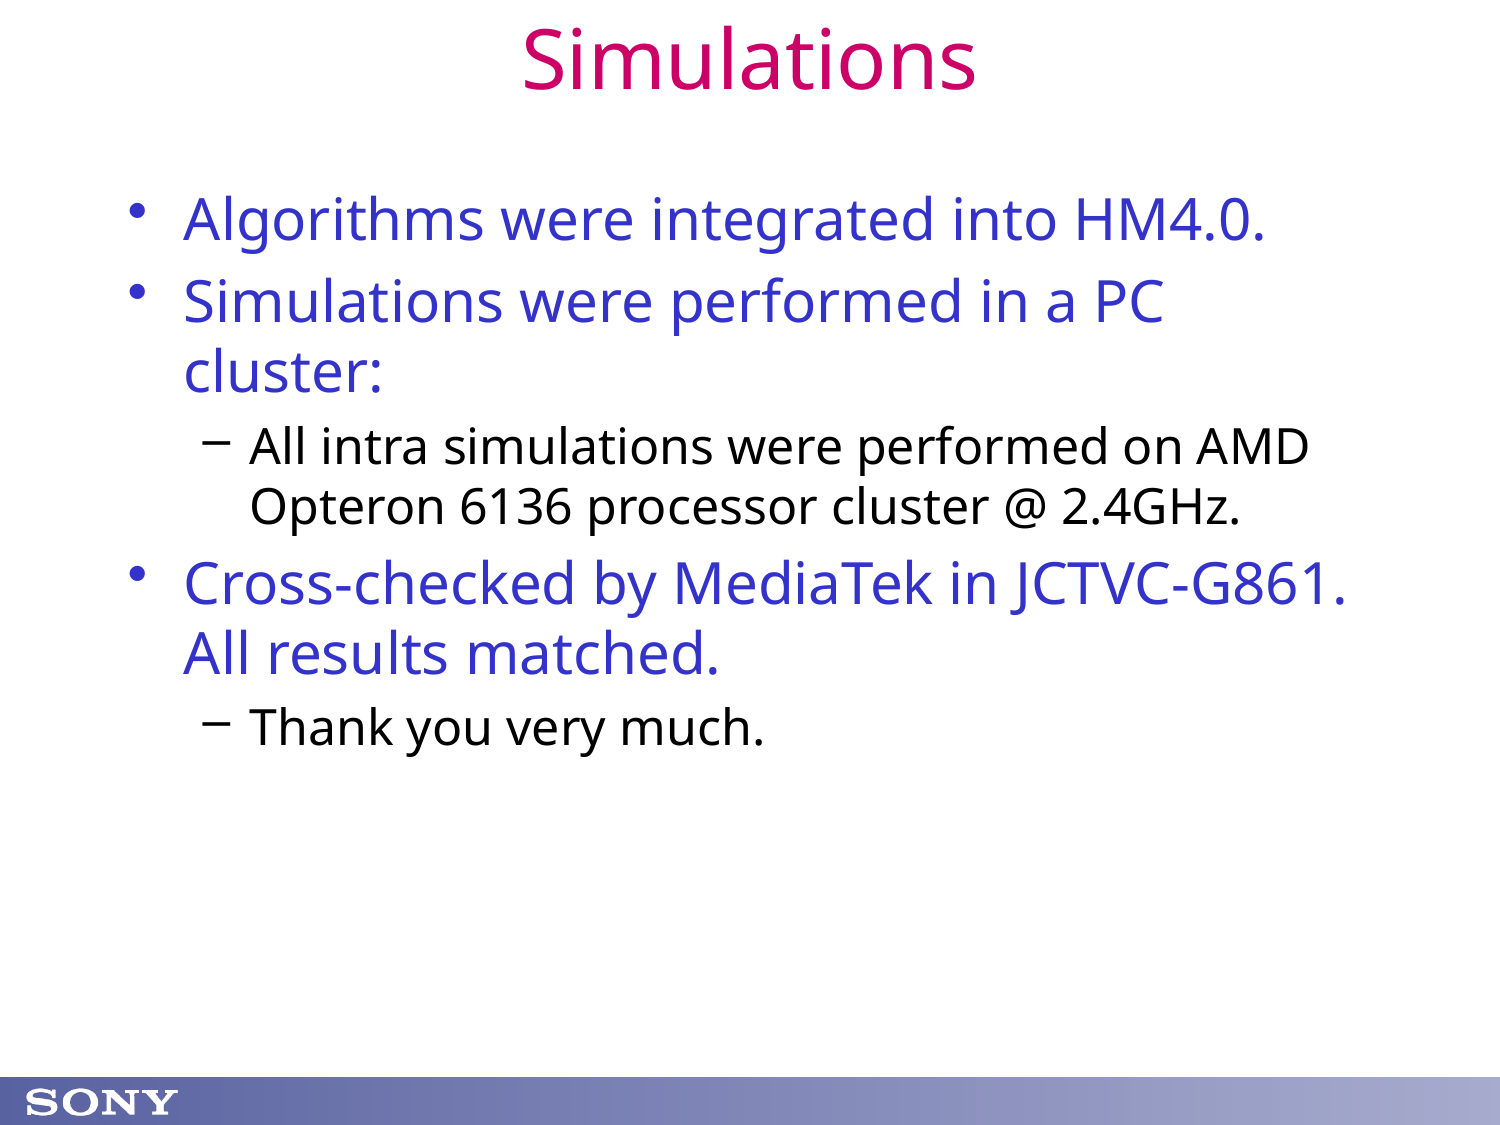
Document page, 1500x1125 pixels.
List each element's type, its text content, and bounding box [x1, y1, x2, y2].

picture [26, 1088, 178, 1116]
list Algorithms were integrated into HM4.0. Simulations were performed in a PC cluster: All intra simulations were performed on AMD Opteron 6136 processor cluster @ 2.4GHz. Cross-checked by MediaTek in JCTVC-G861. All results matched. Thank you very much. [112, 174, 1388, 1076]
title Simulations [112, 0, 1388, 115]
